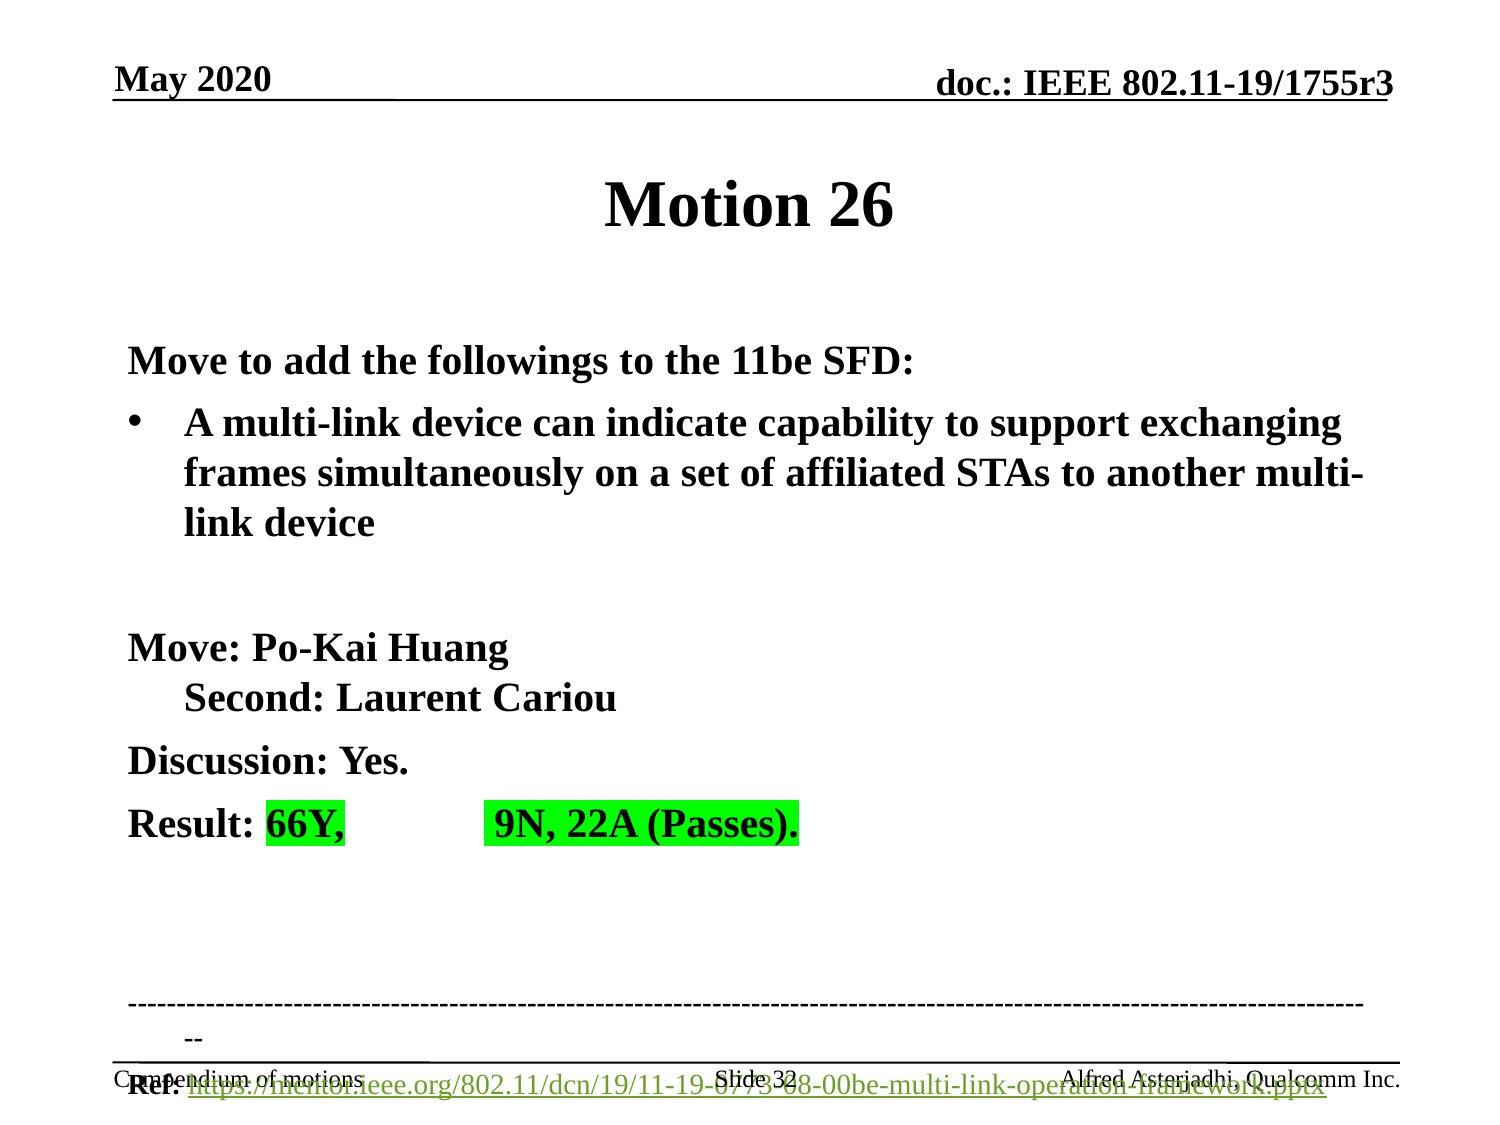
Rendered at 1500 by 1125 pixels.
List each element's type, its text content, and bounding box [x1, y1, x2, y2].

slide_number Slide 32 [712, 1061, 800, 1123]
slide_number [114, 54, 423, 100]
title Motion 26 [112, 112, 1388, 288]
footer Alfred Asterjadhi, Qualcomm Inc. [878, 1061, 1402, 1093]
list Move to add the followings to the 11be SFD: A multi-link device can indicate capability to support exchanging frames simultaneously on a set of affiliated STAs to another multi-link device Move: Po-Kai Huang Second: Laurent Cariou Discussion: Yes. Result: 66Y, 9N, 22A (Passes). --------------------------------------------------------------------------------------------------------------------------------- Ref: https://mentor.ieee.org/802.11/dcn/19/11-19-0773-08-00be-multi-link-operation-framework.pptx [112, 324, 1388, 1063]
